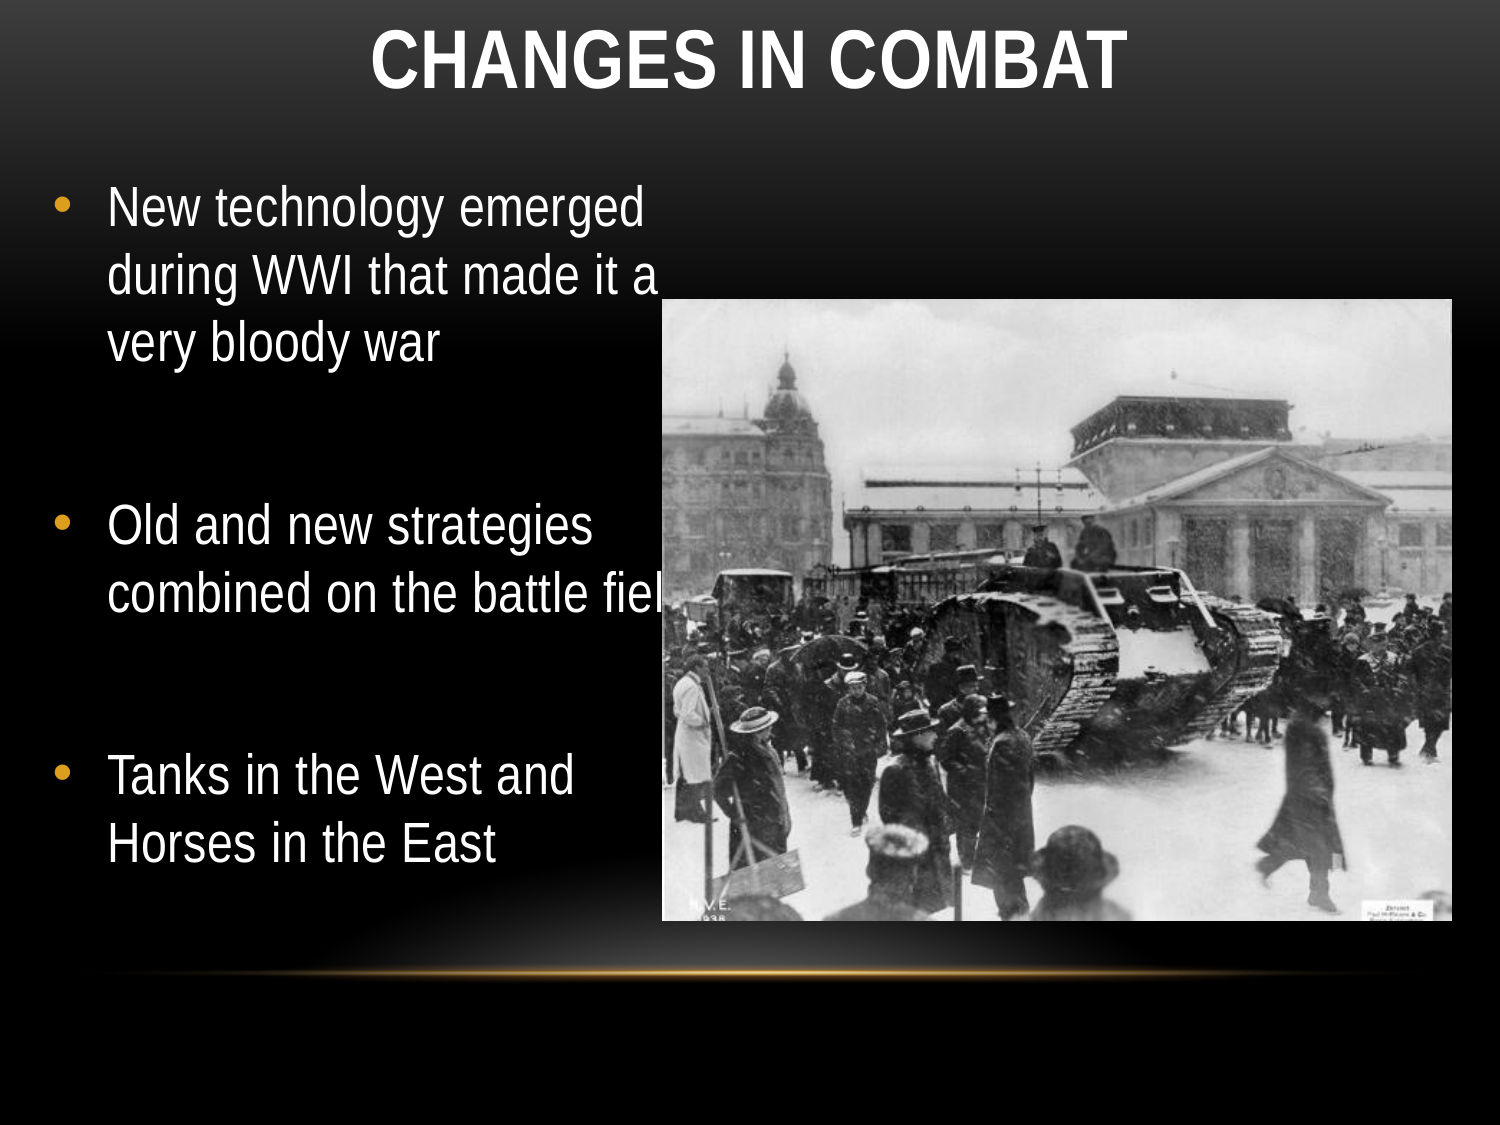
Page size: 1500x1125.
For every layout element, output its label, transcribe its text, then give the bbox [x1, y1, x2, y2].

title Changes in Combat [99, 0, 1400, 113]
picture [0, 0, 1500, 1125]
list New technology emerged during WWI that made it a very bloody war Old and new strategies combined on the battle field Tanks in the West and Horses in the East [37, 162, 713, 938]
